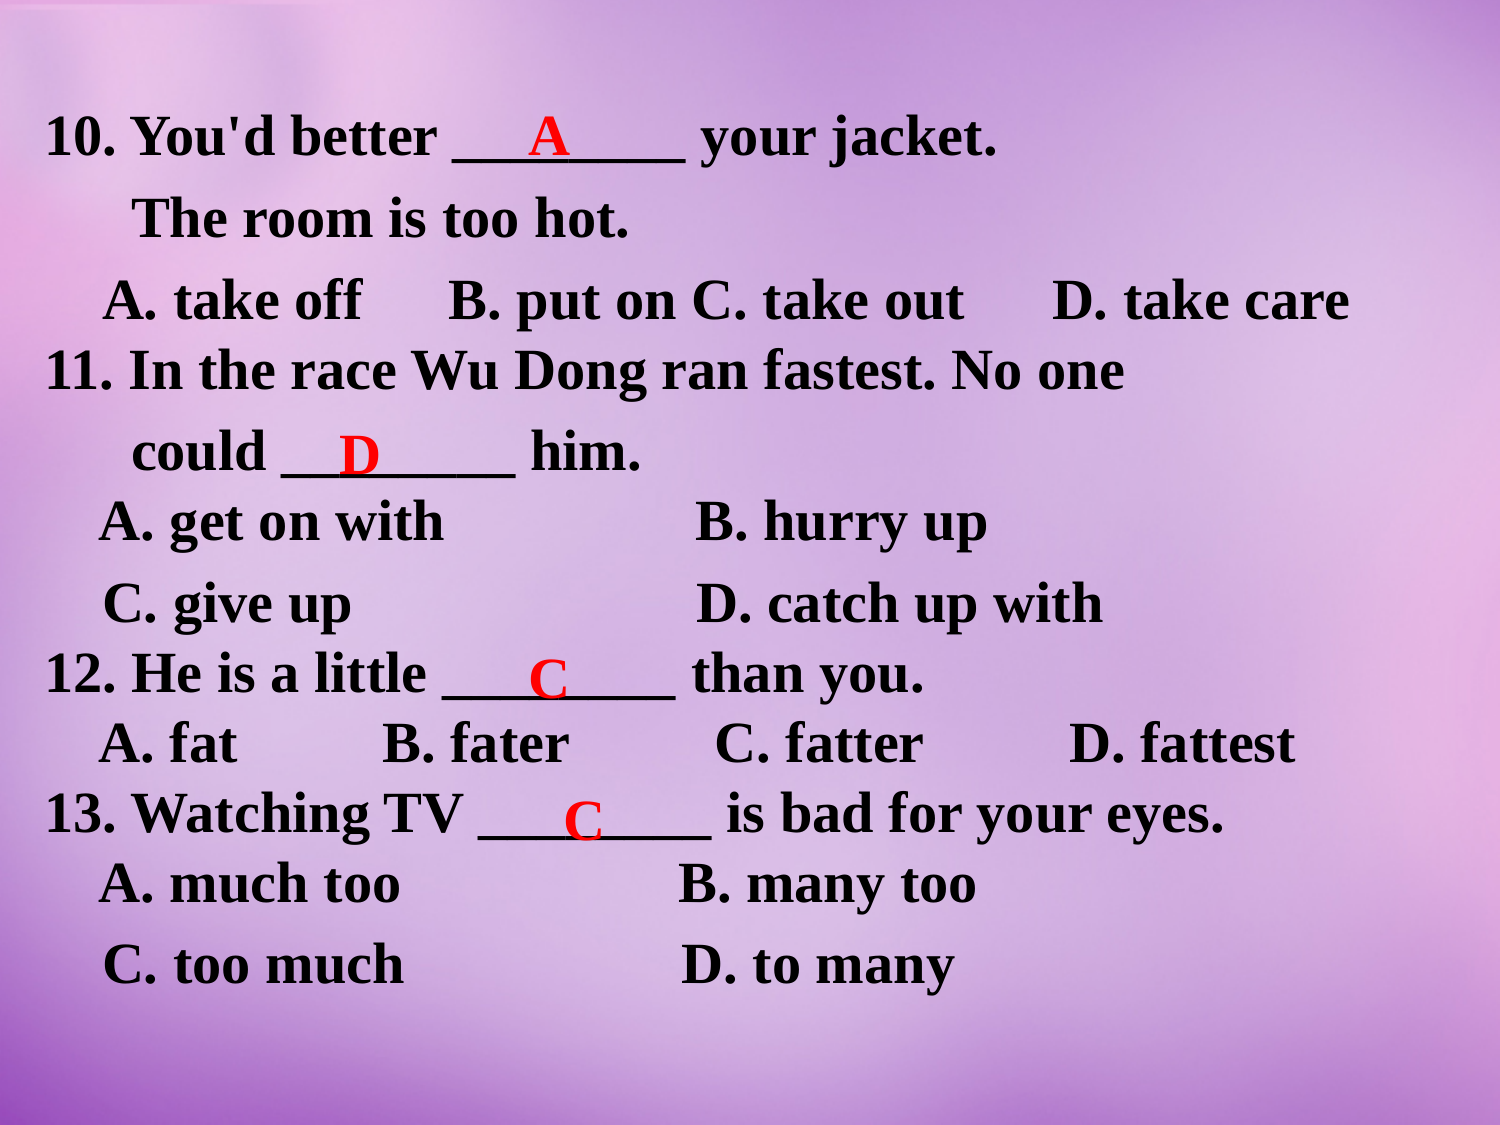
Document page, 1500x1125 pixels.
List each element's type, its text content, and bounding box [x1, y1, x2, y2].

text_box D [324, 408, 408, 494]
text_box A [513, 90, 597, 175]
text_box C [549, 774, 644, 860]
text_box C [513, 633, 620, 718]
text_box 10. You'd better ________ your jacket. The room is too hot. A. take off B. put on C. take out D. take care 11. In the race Wu Dong ran fastest. No one could ________ him. A. get on with B. hurry up C. give up D. catch up with 12. He is a little ________ than you. A. fat B. fater C. fatter D. fattest 13. Watching TV ________ is bad for your eyes. A. much too B. many too C. too much D. to many [29, 90, 1412, 1035]
picture [0, 0, 1500, 1125]
